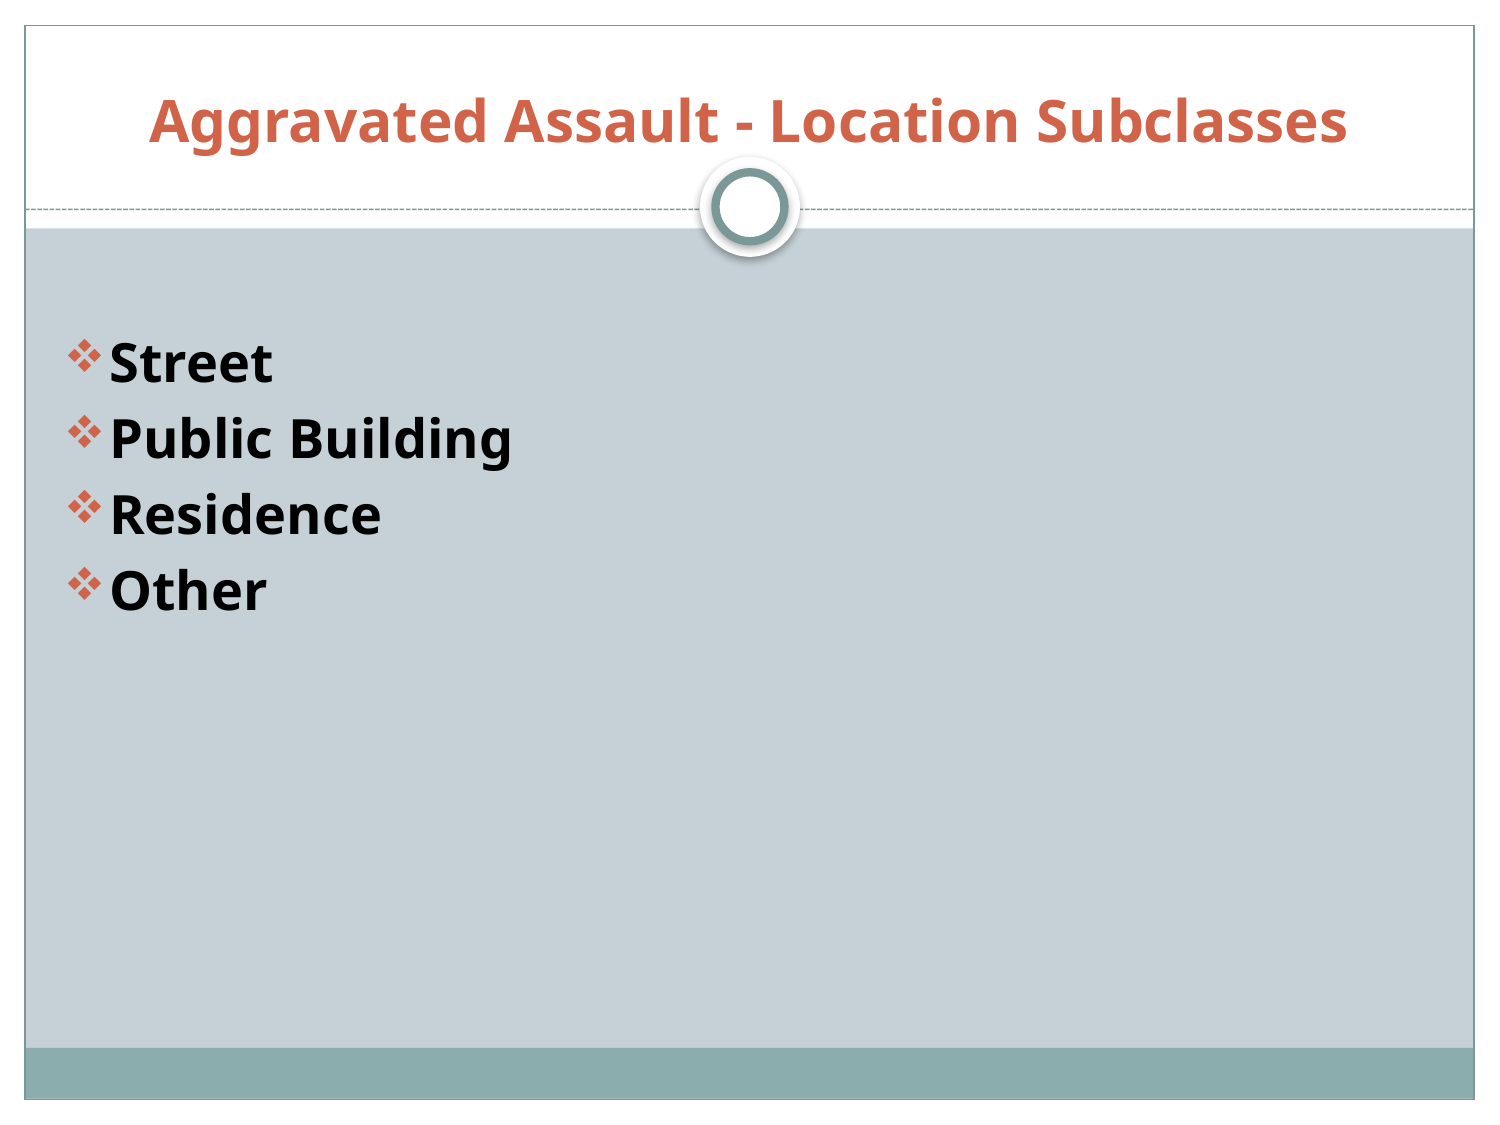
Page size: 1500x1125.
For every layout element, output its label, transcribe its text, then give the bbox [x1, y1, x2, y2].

title Aggravated Assault - Location Subclasses [49, 37, 1450, 162]
list Street Public Building Residence Other [49, 250, 1445, 1001]
